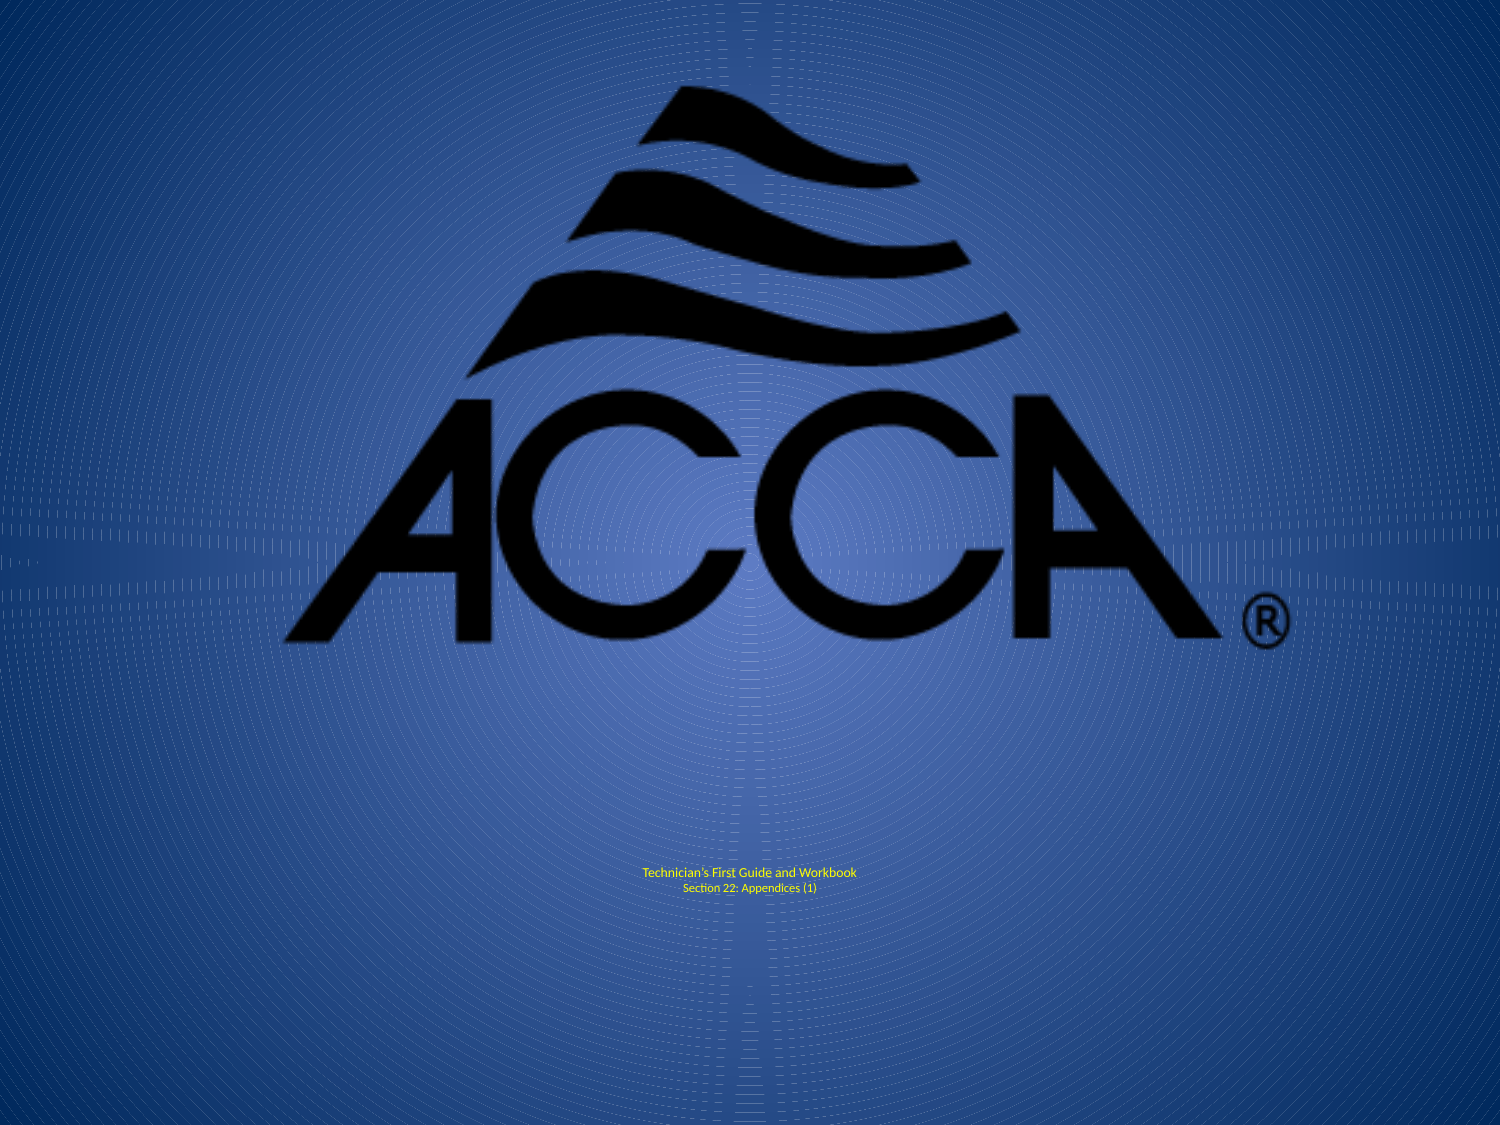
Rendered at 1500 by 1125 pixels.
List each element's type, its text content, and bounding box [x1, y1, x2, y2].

title Technician’s First Guide and Workbook Section 22: Appendices (1) [0, 837, 1500, 938]
picture [237, 24, 1334, 738]
